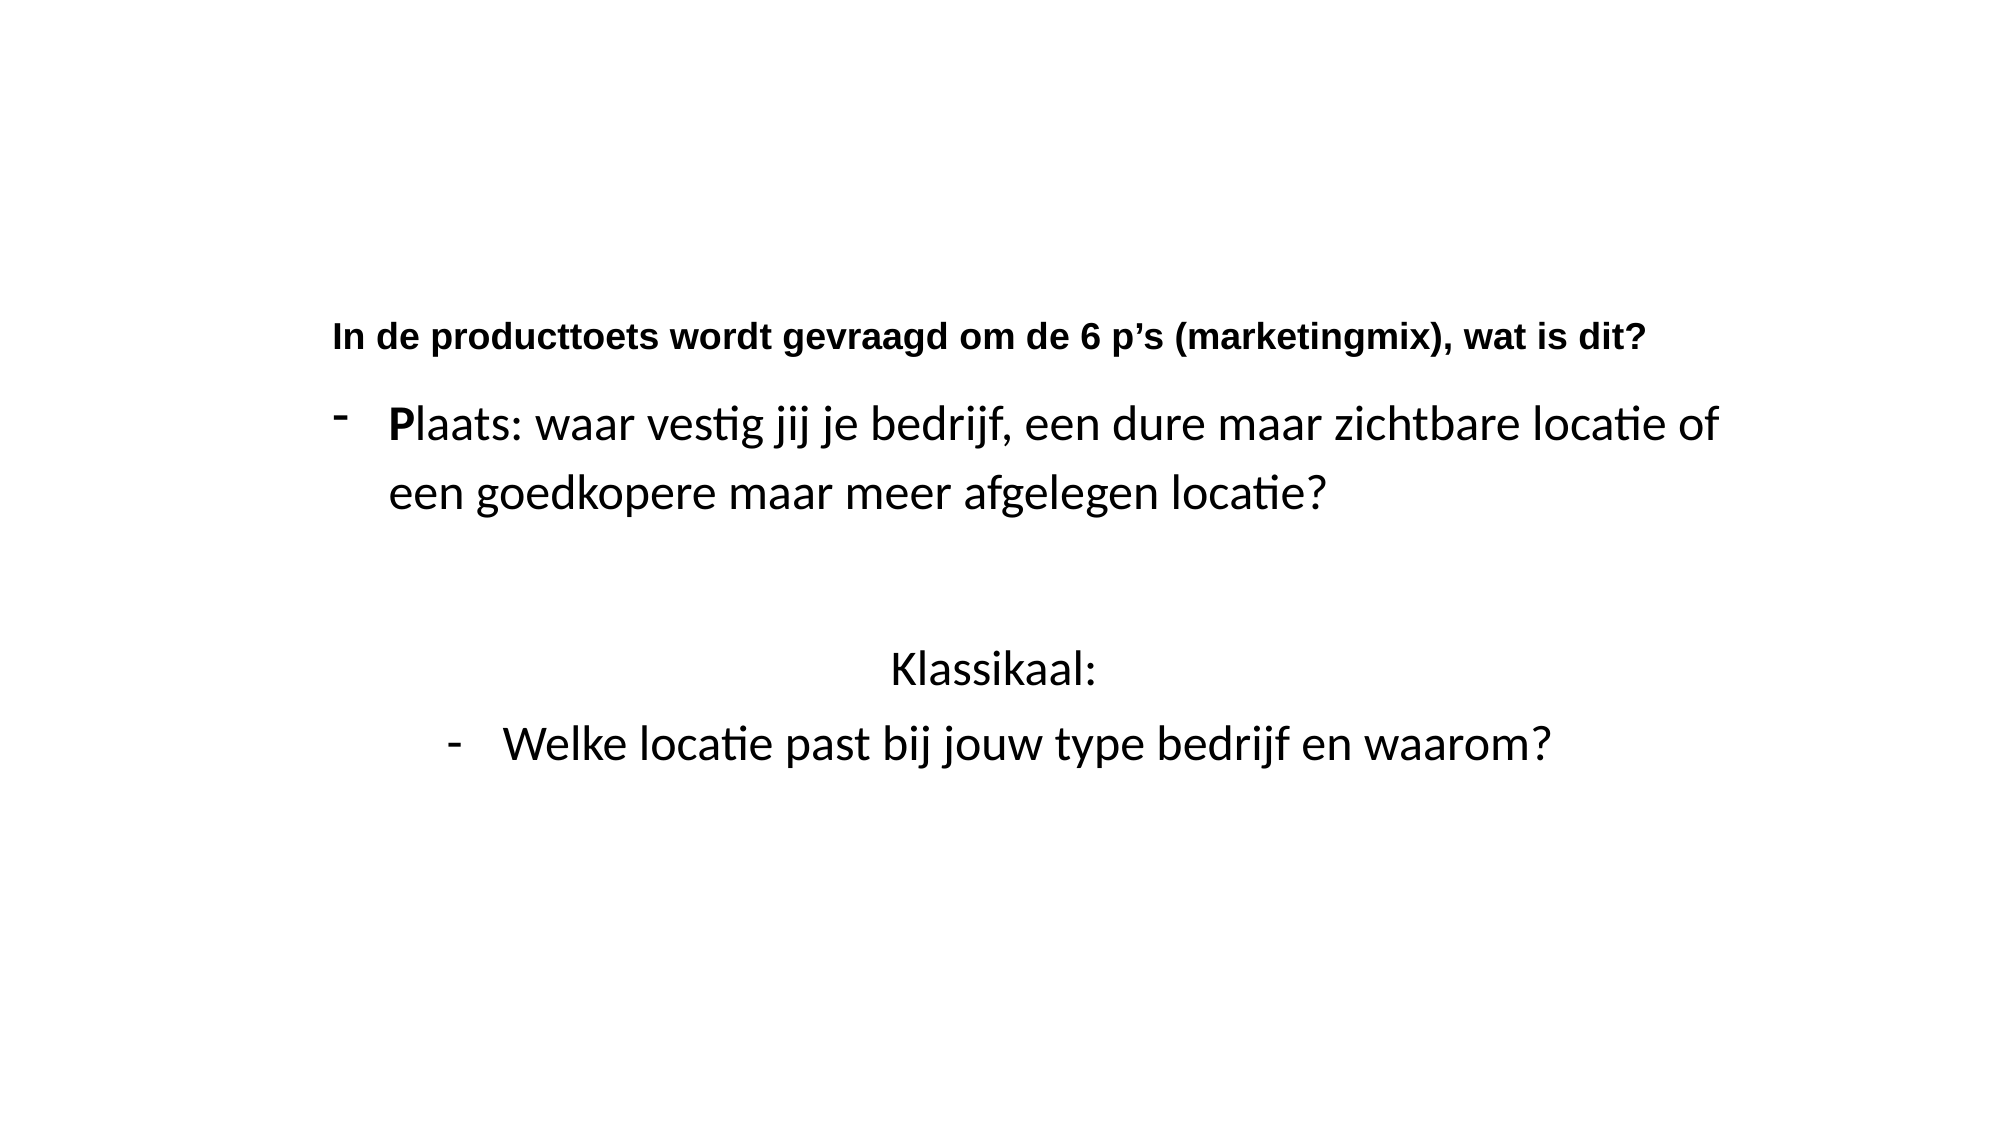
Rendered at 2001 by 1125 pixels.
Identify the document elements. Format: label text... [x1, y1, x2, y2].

text_box In de producttoets wordt gevraagd om de 6 p’s (marketingmix), wat is dit? Plaats: waar vestig jij je bedrijf, een dure maar zichtbare locatie of een goedkopere maar meer afgelegen locatie? [317, 297, 1750, 528]
subtitle Klassikaal: Welke locatie past bij jouw type bedrijf en waarom? [249, 635, 1750, 907]
